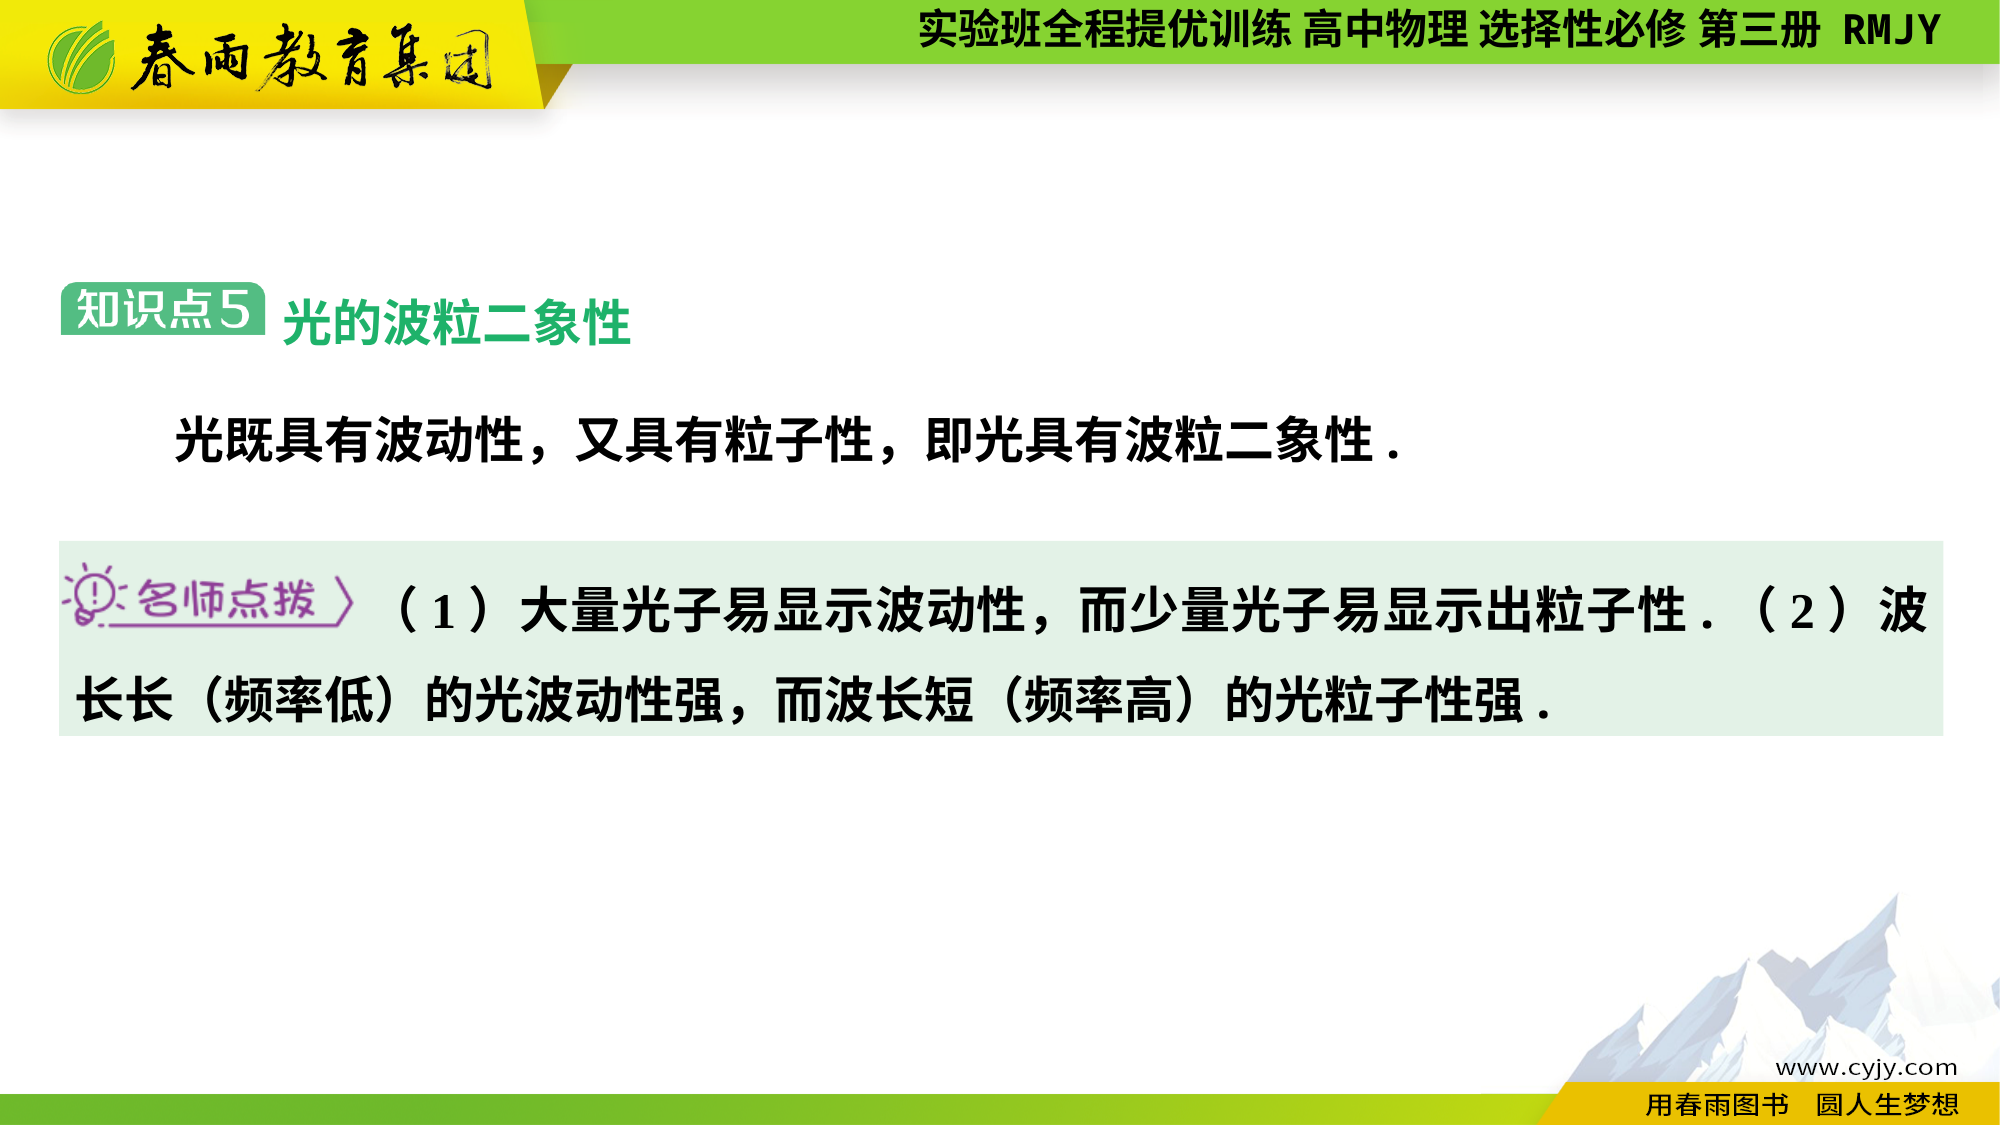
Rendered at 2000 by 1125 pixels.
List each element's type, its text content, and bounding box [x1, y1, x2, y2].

text_box （1）大量光子易显示波动性，而少量光子易显示出粒子性.（2）波长长（频率低）的光波动性强，而波长短（频率高）的光粒子性强. [59, 540, 1944, 736]
text_box 光的波粒二象性 [267, 254, 1944, 360]
picture [0, 0, 2000, 1125]
list 光既具有波动性，又具有粒子性，即光具有波粒二象性. [59, 371, 1944, 466]
